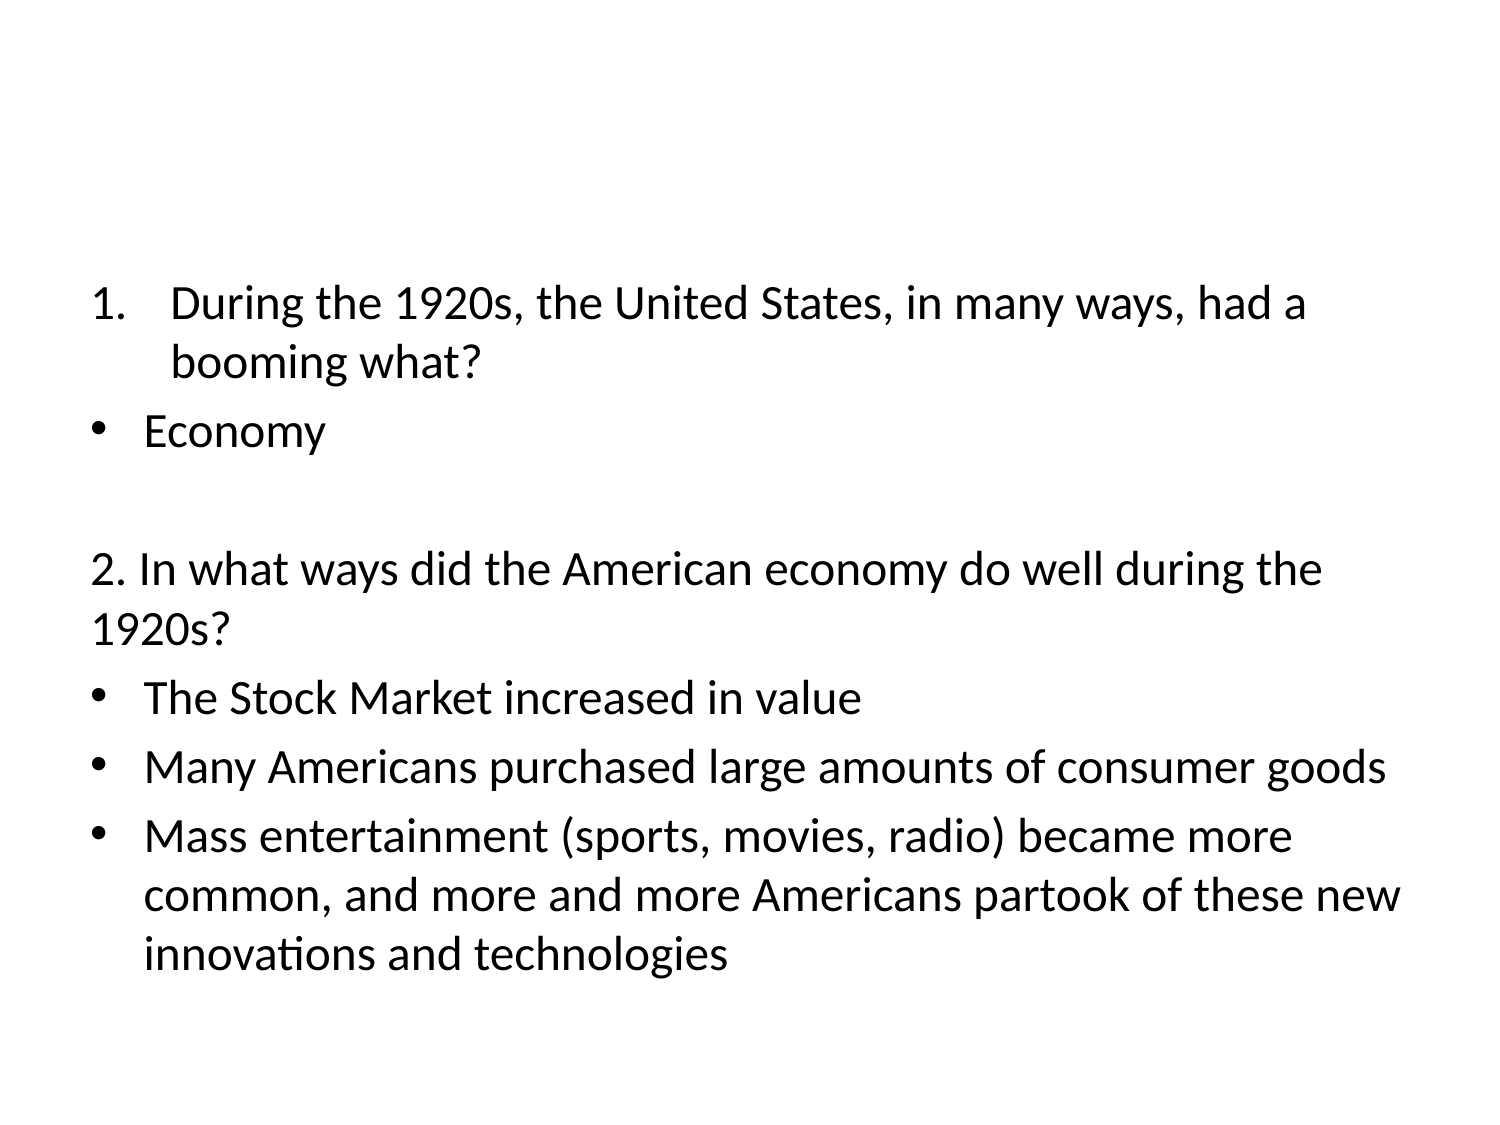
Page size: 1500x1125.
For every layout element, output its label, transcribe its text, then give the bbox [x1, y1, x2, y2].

list During the 1920s, the United States, in many ways, had a booming what? Economy 2. In what ways did the American economy do well during the 1920s? The Stock Market increased in value Many Americans purchased large amounts of consumer goods Mass entertainment (sports, movies, radio) became more common, and more and more Americans partook of these new innovations and technologies [75, 262, 1425, 1005]
